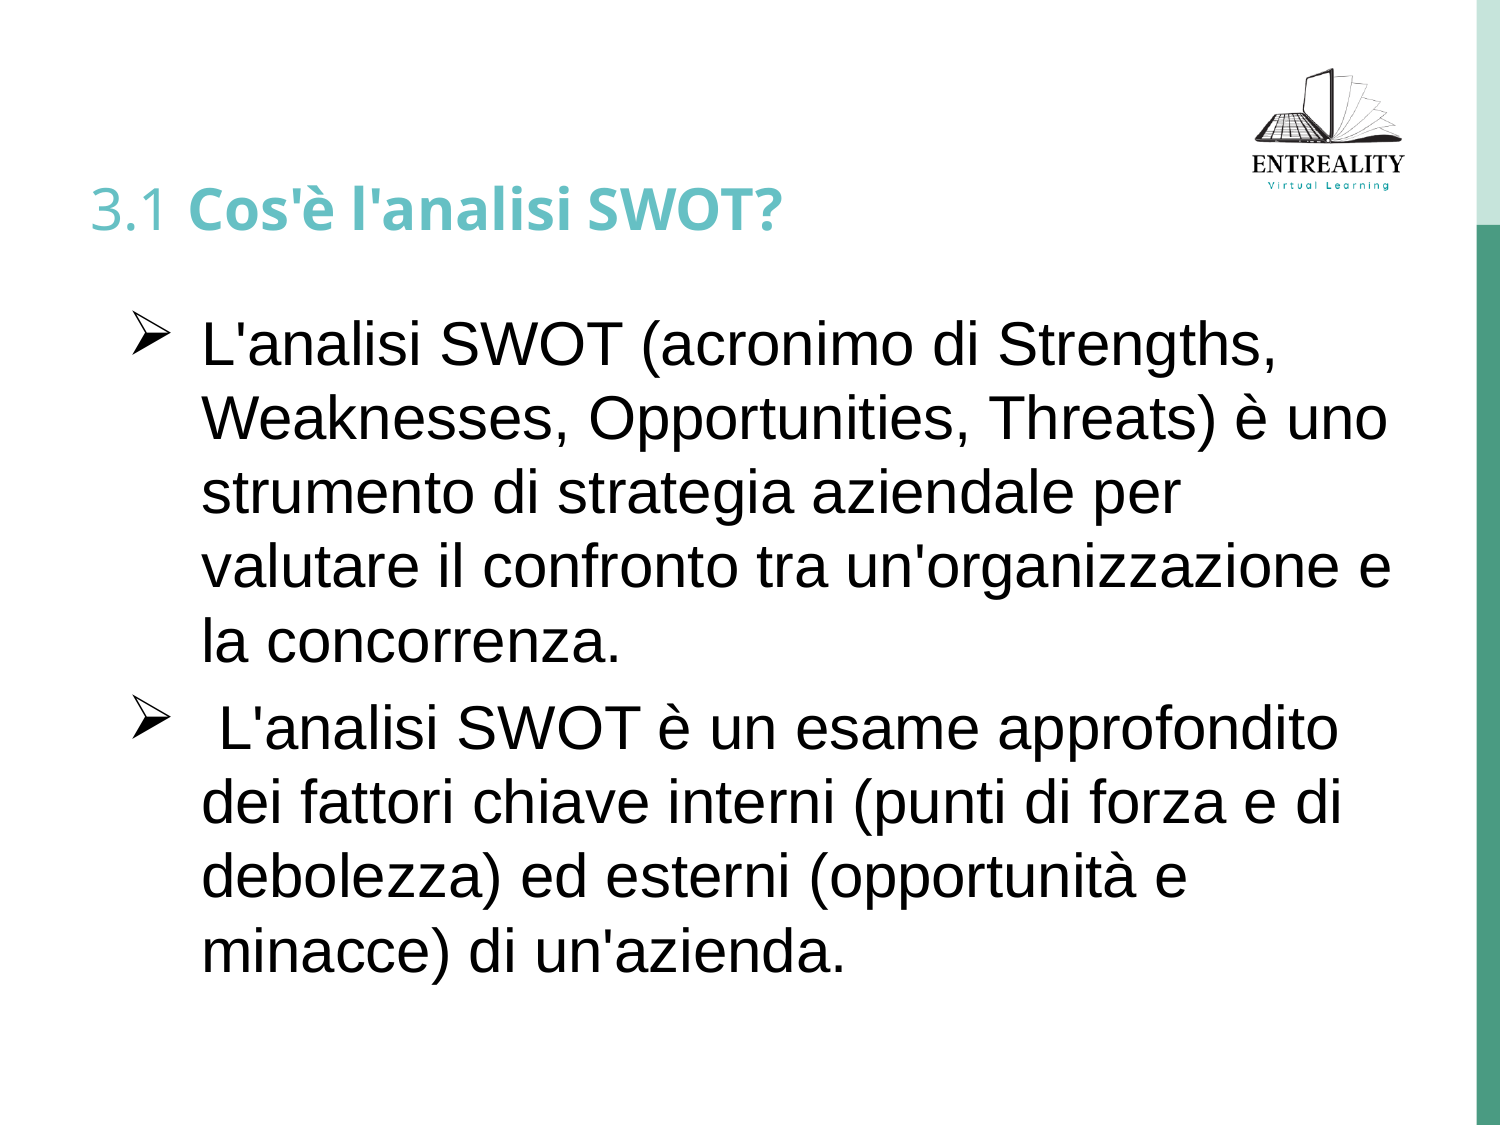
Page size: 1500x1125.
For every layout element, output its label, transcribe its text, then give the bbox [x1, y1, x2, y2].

picture [1198, 0, 1458, 259]
list L'analisi SWOT (acronimo di Strengths, Weaknesses, Opportunities, Threats) è uno strumento di strategia aziendale per valutare il confronto tra un'organizzazione e la concorrenza. L'analisi SWOT è un esame approfondito dei fattori chiave interni (punti di forza e di debolezza) ed esterni (opportunità e minacce) di un'azienda. [75, 296, 1425, 998]
title 3.1 Cos'è l'analisi SWOT? [75, 25, 1025, 250]
